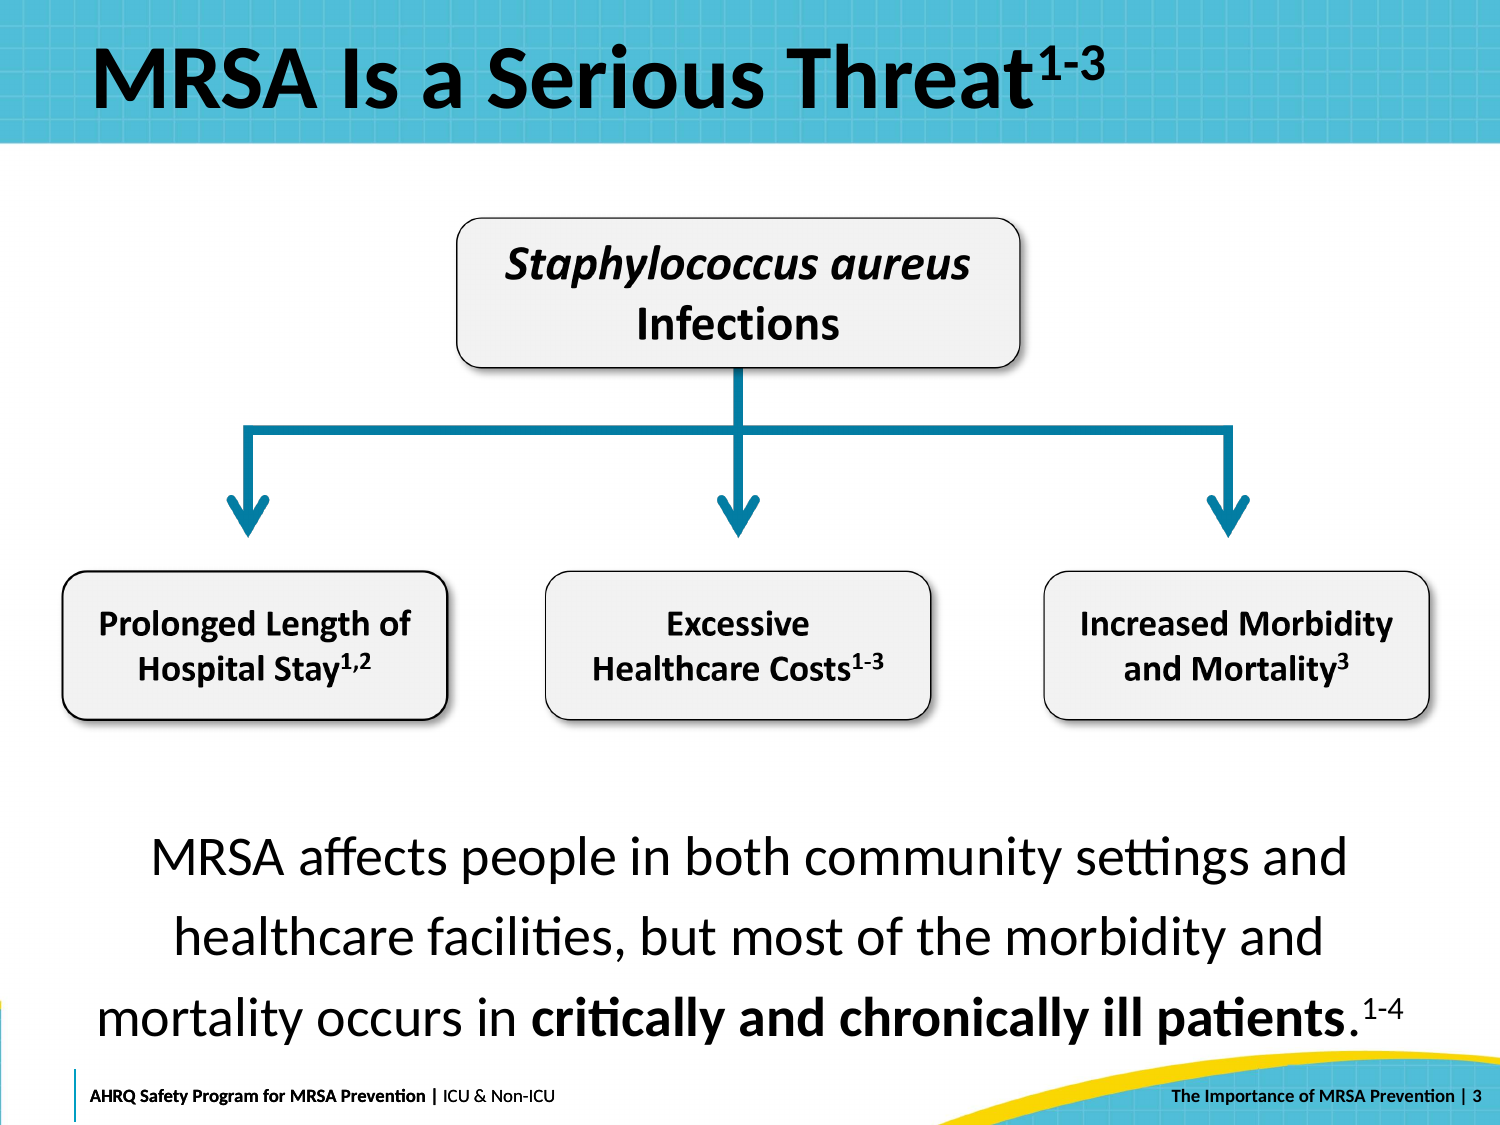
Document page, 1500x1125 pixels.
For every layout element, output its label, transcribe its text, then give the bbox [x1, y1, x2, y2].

title MRSA Is a Serious Threat1-3 [75, 0, 1425, 150]
picture [0, 0, 1500, 1125]
slide_number | 3 [1455, 1065, 1500, 1125]
list MRSA affects people in both community settings and healthcare facilities, but most of the morbidity and mortality occurs in critically and chronically ill patients.1-4 [75, 798, 1425, 1065]
